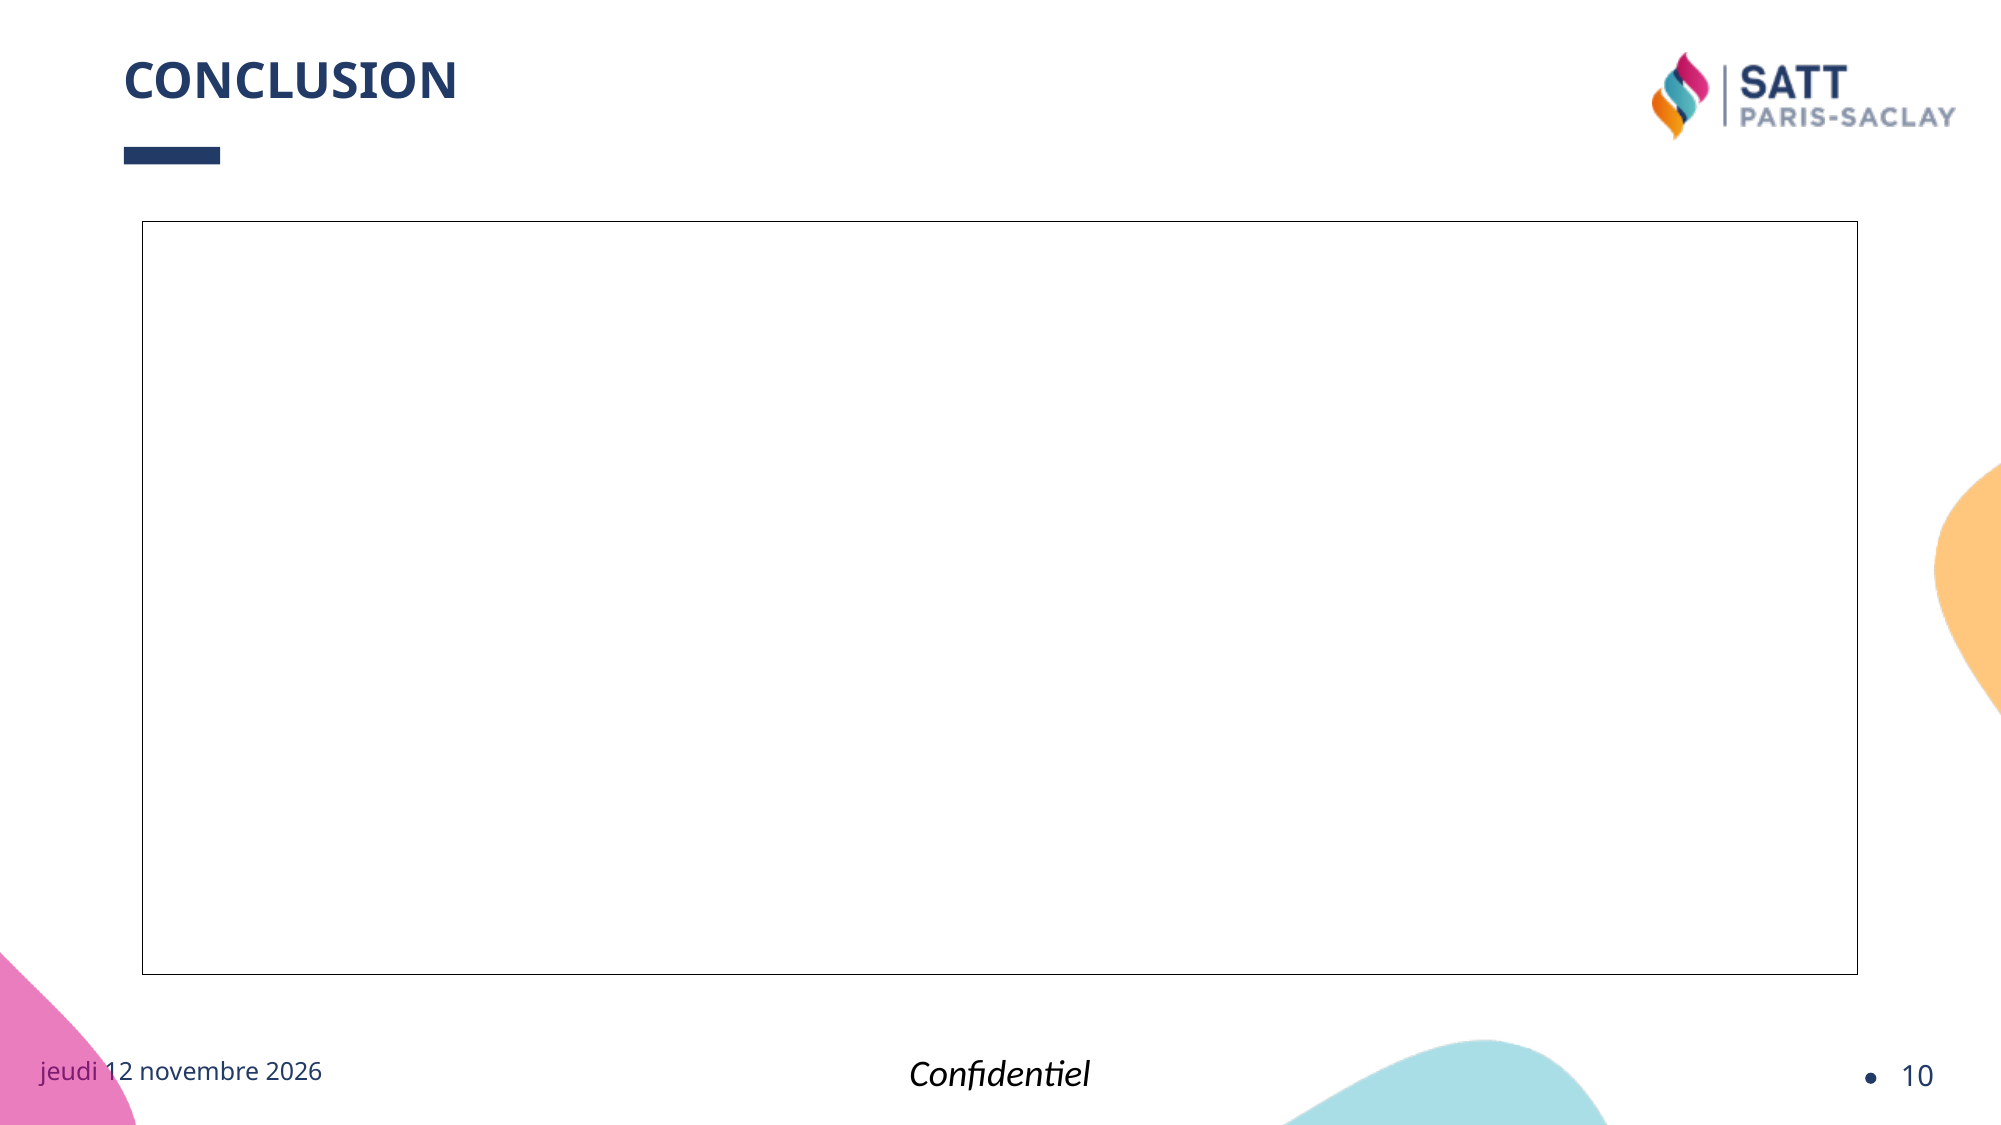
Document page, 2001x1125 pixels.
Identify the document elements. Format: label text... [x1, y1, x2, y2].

picture [1652, 52, 1956, 141]
text_box Confidentiel [0, 1042, 2000, 1125]
title CONCLUSION [108, 0, 1217, 165]
list [142, 221, 1858, 975]
